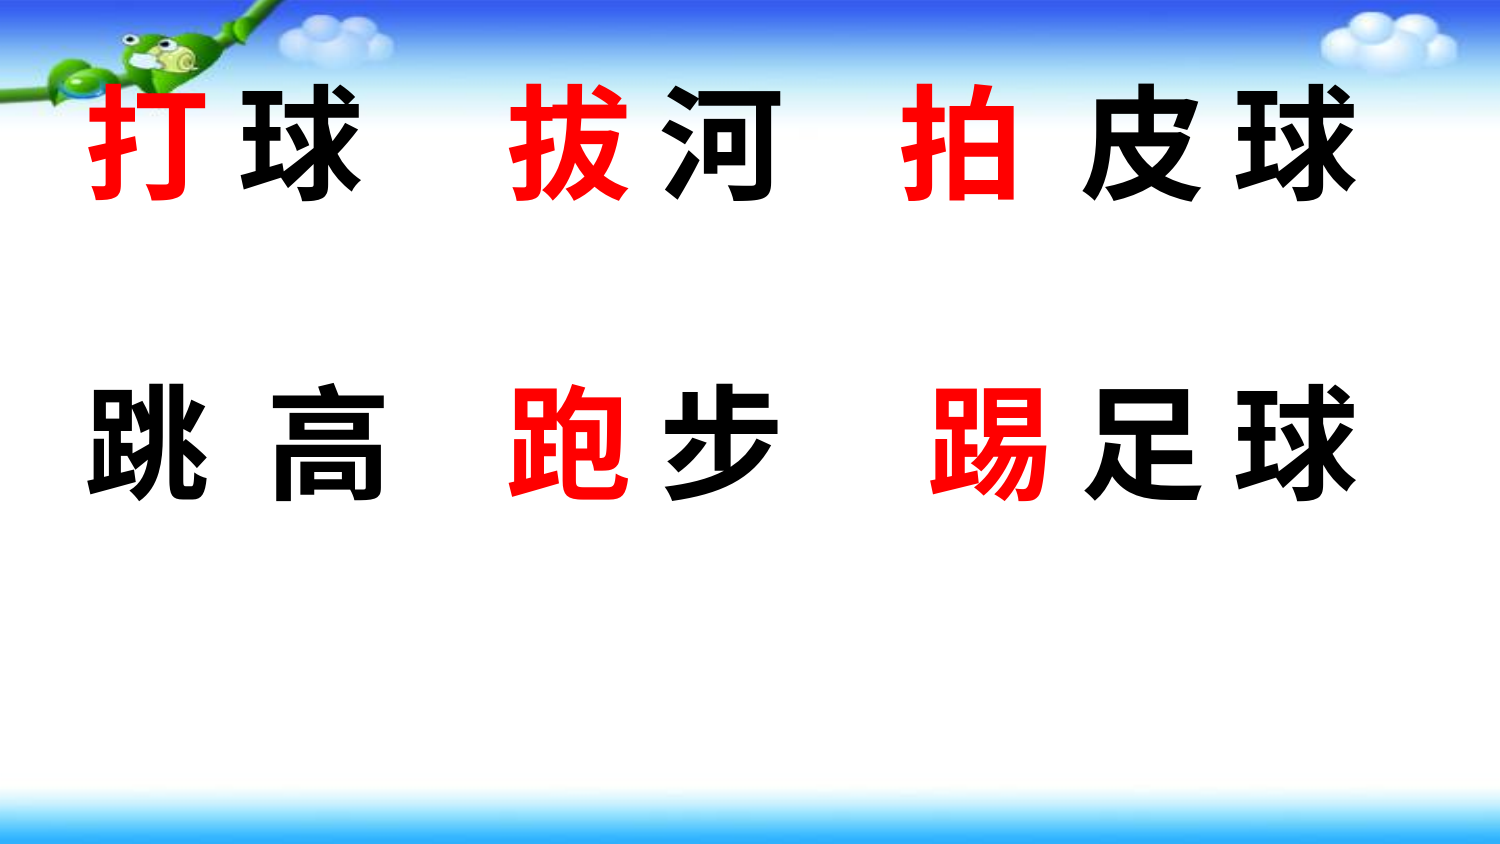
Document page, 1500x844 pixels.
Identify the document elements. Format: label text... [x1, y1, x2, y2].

text_box 打 球 拔 河 拍 皮 球 跳 高 跑 步 踢 足 球 [70, 58, 1465, 524]
picture [0, 0, 1500, 844]
